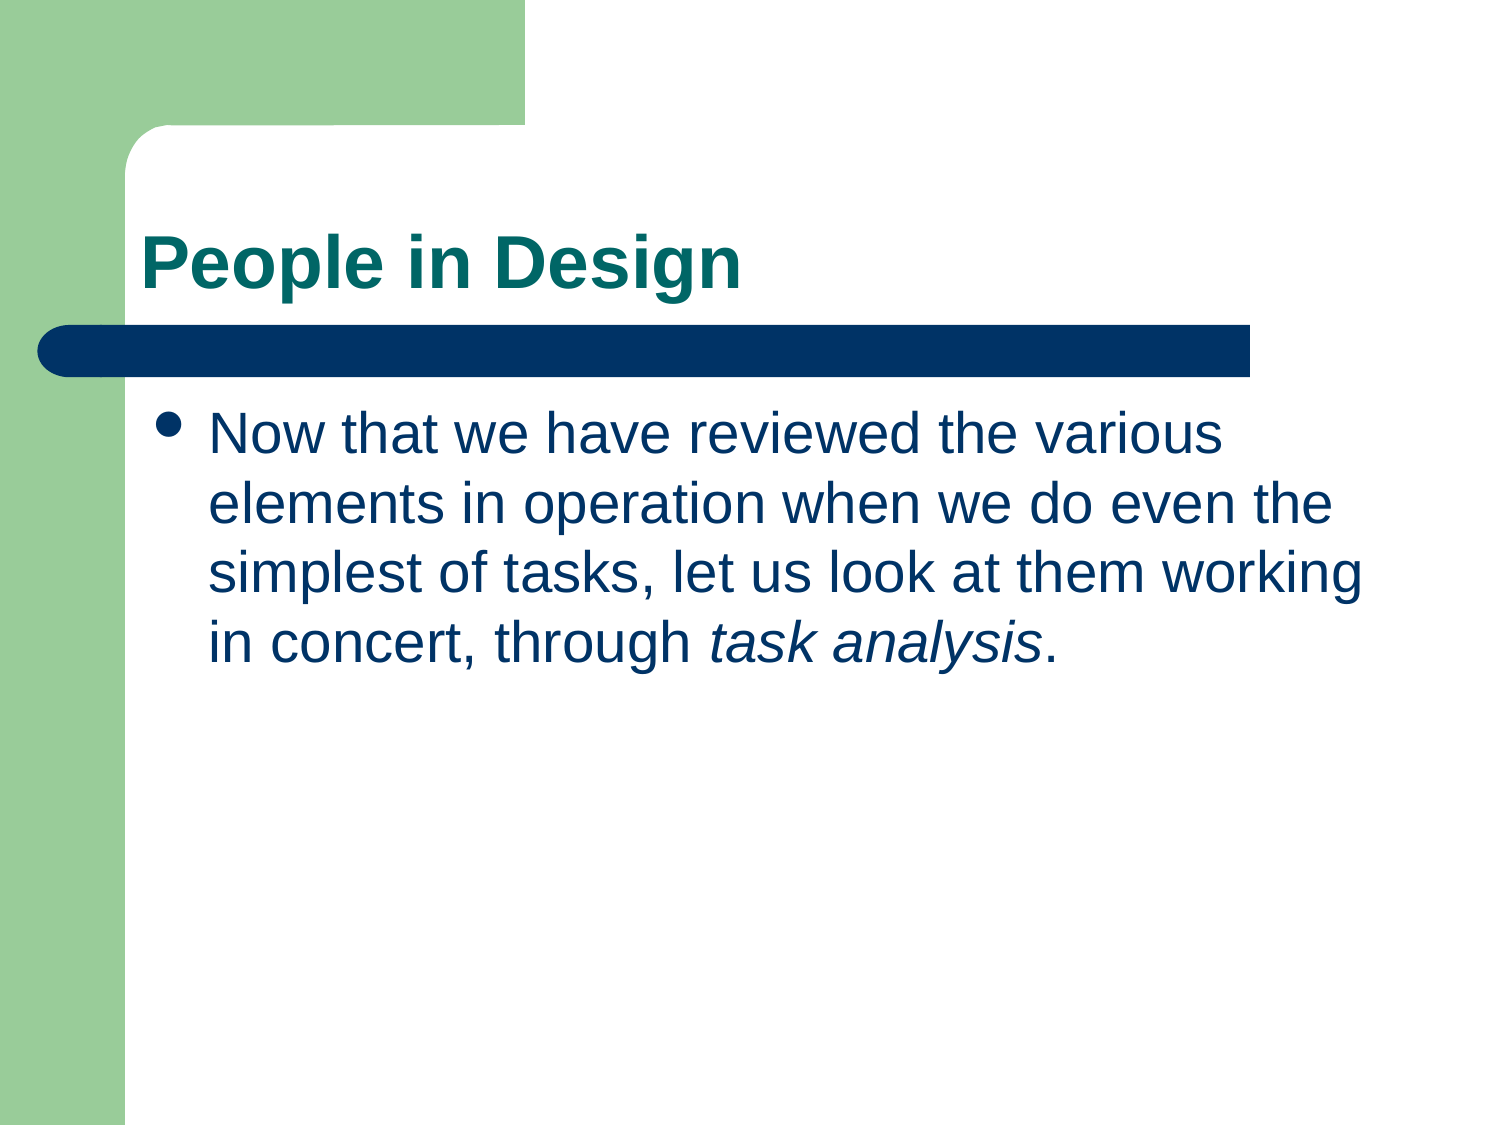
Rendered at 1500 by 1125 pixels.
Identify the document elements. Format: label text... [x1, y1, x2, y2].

list Now that we have reviewed the various elements in operation when we do even the simplest of tasks, let us look at them working in concert, through task analysis. [137, 387, 1400, 999]
title People in Design [124, 124, 1426, 313]
